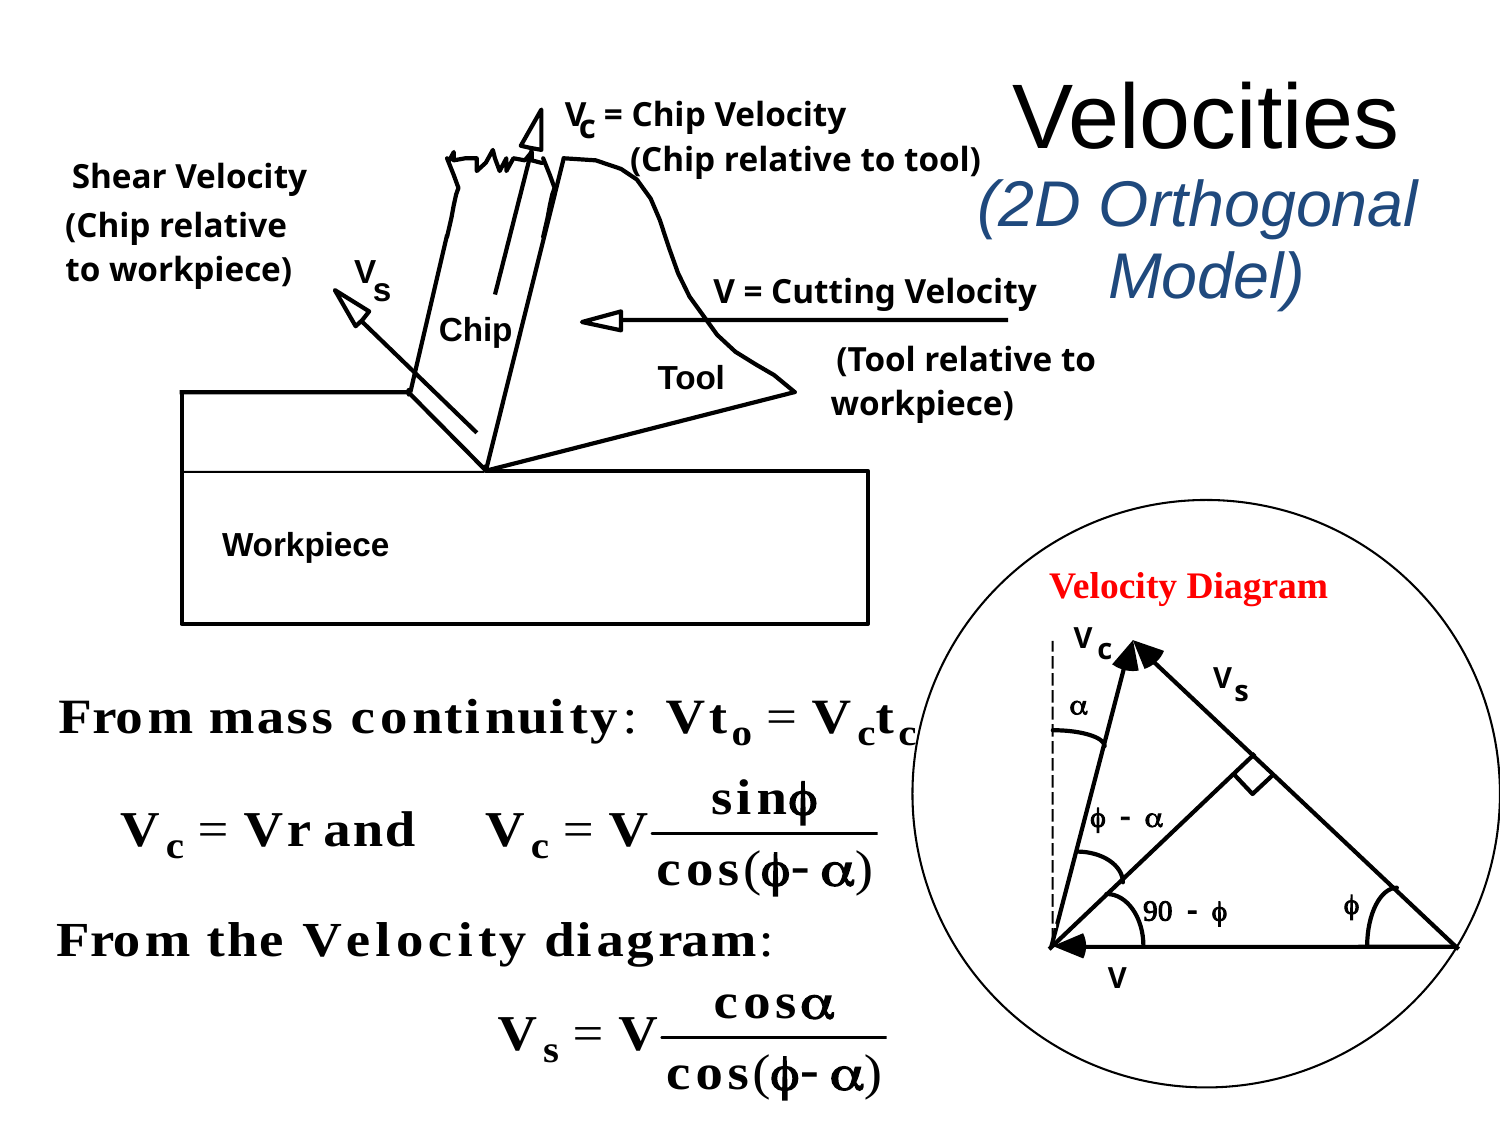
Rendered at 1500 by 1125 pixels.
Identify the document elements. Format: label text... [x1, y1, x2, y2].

text_box [1044, 787, 1057, 792]
text_box c [564, 103, 611, 154]
text_box f - a [1075, 794, 1179, 841]
text_box V = Cutting Velocity [698, 267, 1062, 318]
text_box [581, 311, 622, 331]
text_box [1234, 774, 1274, 794]
text_box [1044, 889, 1057, 894]
text_box [449, 149, 544, 172]
text_box [1044, 804, 1057, 809]
text_box (Chip relative [50, 203, 311, 288]
text_box [1053, 933, 1087, 959]
text_box [1052, 730, 1105, 747]
text_box f [1329, 881, 1375, 928]
text_box Workpiece [207, 519, 405, 571]
picture [55, 918, 775, 969]
text_box [1044, 838, 1057, 843]
text_box [1044, 719, 1054, 724]
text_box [1056, 615, 1129, 674]
text_box Tool [642, 354, 741, 405]
text_box (Tool relative to [821, 335, 1121, 422]
picture [58, 695, 917, 754]
text_box [563, 158, 698, 309]
text_box a [1054, 681, 1104, 728]
text_box [1044, 872, 1057, 877]
text_box workpiece) [815, 379, 1029, 430]
text_box [1044, 821, 1057, 827]
text_box [1367, 887, 1398, 947]
text_box [1044, 855, 1057, 860]
text_box [1134, 640, 1164, 669]
text_box [481, 464, 489, 471]
text_box [1044, 736, 1052, 741]
text_box [520, 109, 542, 150]
text_box [912, 499, 1500, 1088]
text_box Velocities (2D Orthogonal Model) [966, 62, 1447, 318]
text_box V [1093, 956, 1143, 1003]
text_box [339, 247, 407, 317]
text_box [1044, 770, 1057, 775]
text_box [1044, 753, 1057, 758]
picture [497, 970, 887, 1107]
text_box [707, 321, 795, 393]
text_box [1044, 702, 1054, 707]
text_box (Chip relative to tool) [553, 135, 997, 186]
text_box [487, 159, 794, 470]
text_box Chip [424, 305, 528, 356]
text_box s [1219, 669, 1264, 716]
text_box to workpiece) [50, 245, 308, 297]
text_box [1133, 640, 1139, 672]
text_box V [1198, 656, 1248, 703]
text_box [1044, 685, 1054, 690]
text_box V = Chip Velocity [550, 90, 862, 177]
text_box 90 - f [1128, 888, 1242, 935]
text_box [1076, 851, 1123, 883]
picture [106, 766, 878, 903]
text_box [181, 393, 868, 624]
text_box [447, 158, 459, 237]
text_box [406, 387, 411, 397]
text_box Shear Velocity [48, 152, 323, 203]
text_box [543, 158, 555, 237]
text_box [1044, 923, 1057, 928]
text_box [1044, 906, 1057, 911]
text_box [1106, 893, 1144, 947]
